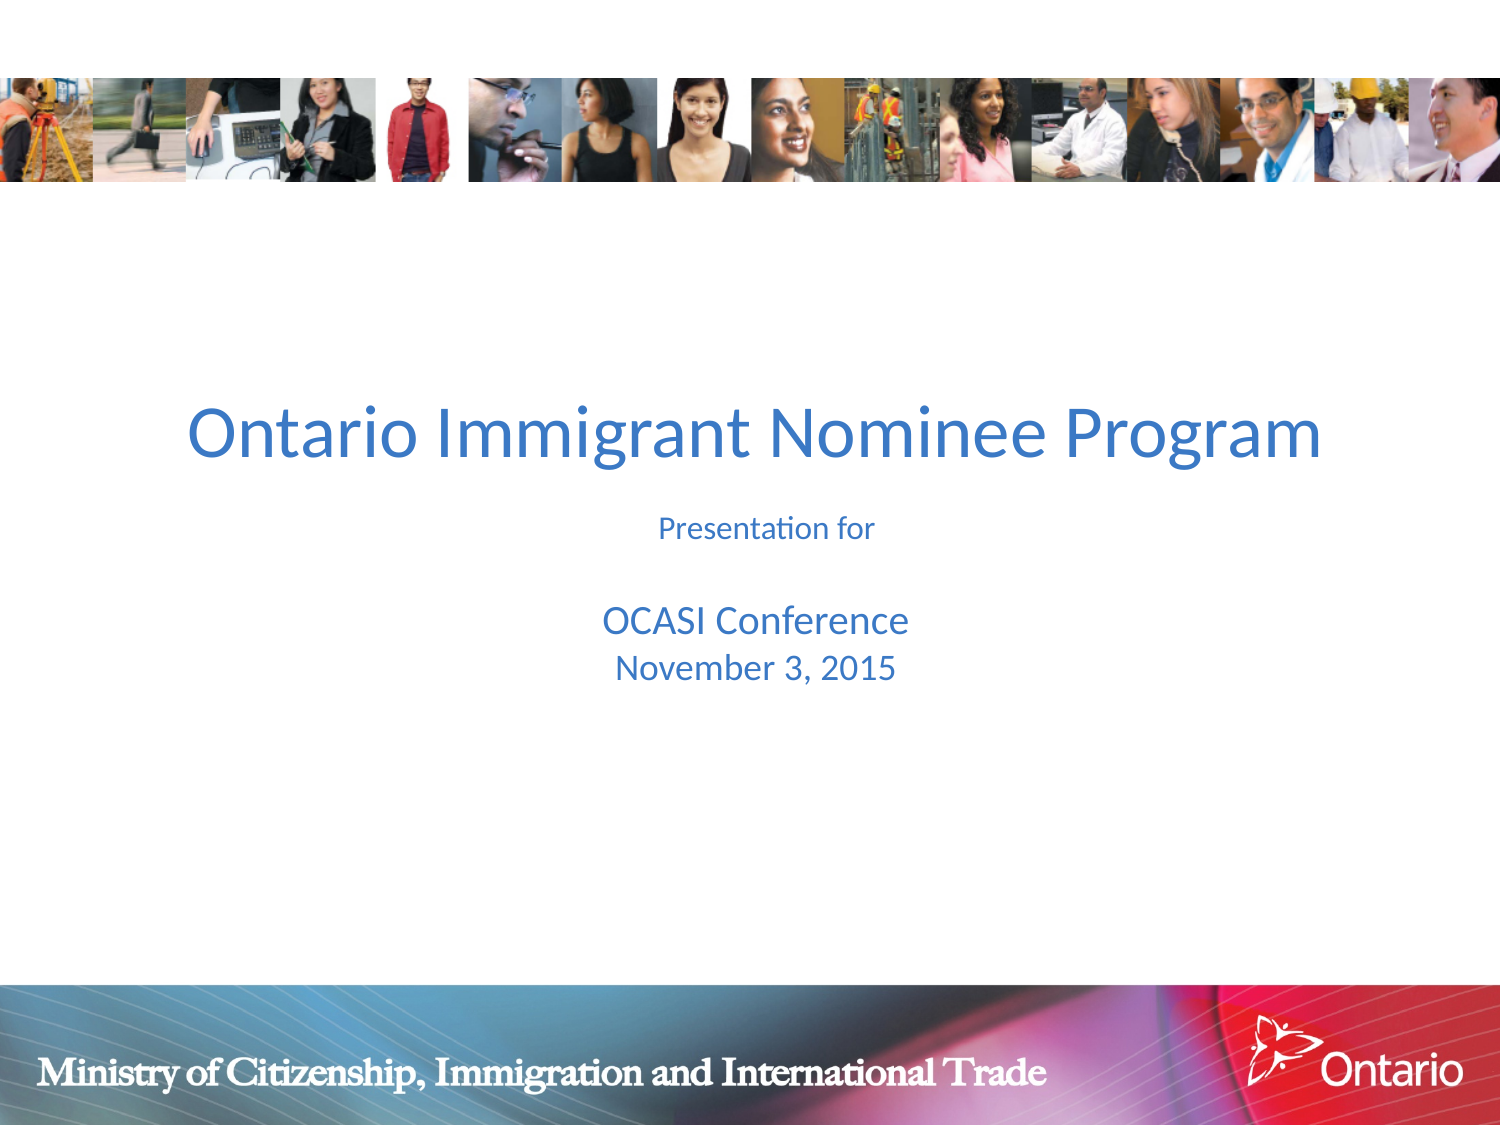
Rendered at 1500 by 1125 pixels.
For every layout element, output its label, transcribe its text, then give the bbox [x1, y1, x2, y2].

picture [0, 0, 1500, 1125]
title Ontario Immigrant Nominee Program Presentation for OCASI Conference November 3, 2015 [29, 208, 1483, 953]
